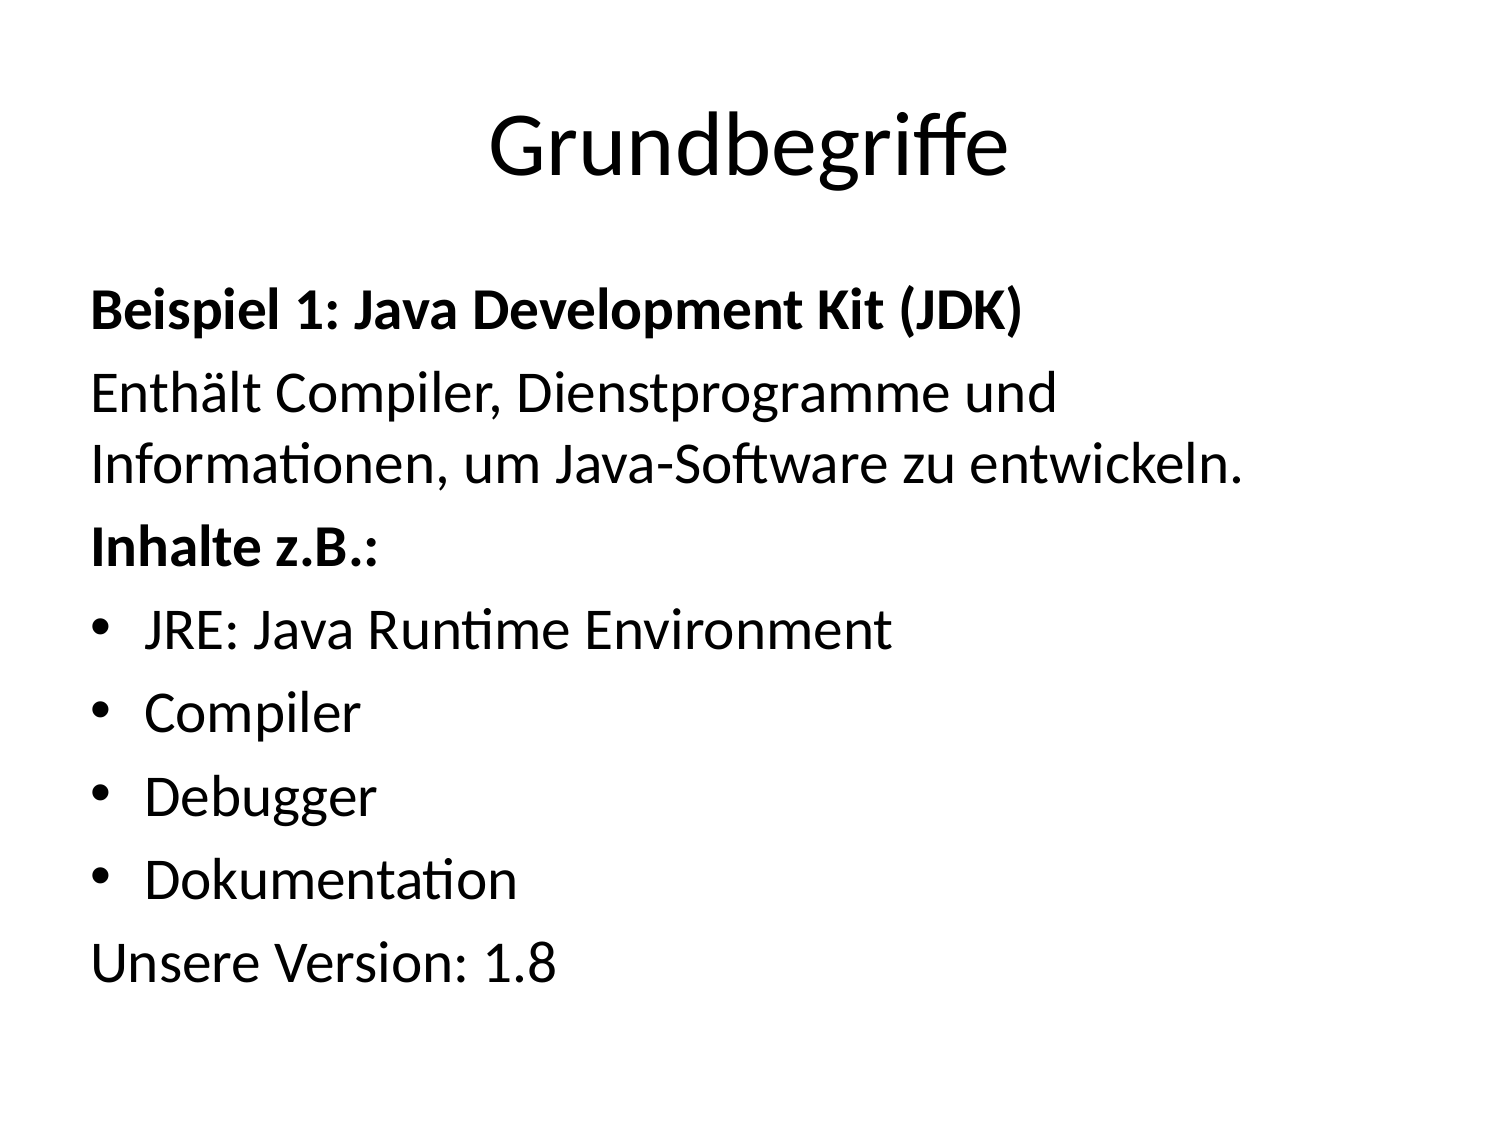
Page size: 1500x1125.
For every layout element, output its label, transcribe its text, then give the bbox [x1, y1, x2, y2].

title Grundbegriffe [75, 45, 1425, 233]
list Beispiel 1: Java Development Kit (JDK) Enthält Compiler, Dienstprogramme und Informationen, um Java-Software zu entwickeln. Inhalte z.B.: JRE: Java Runtime Environment Compiler Debugger Dokumentation Unsere Version: 1.8 [75, 262, 1425, 1005]
